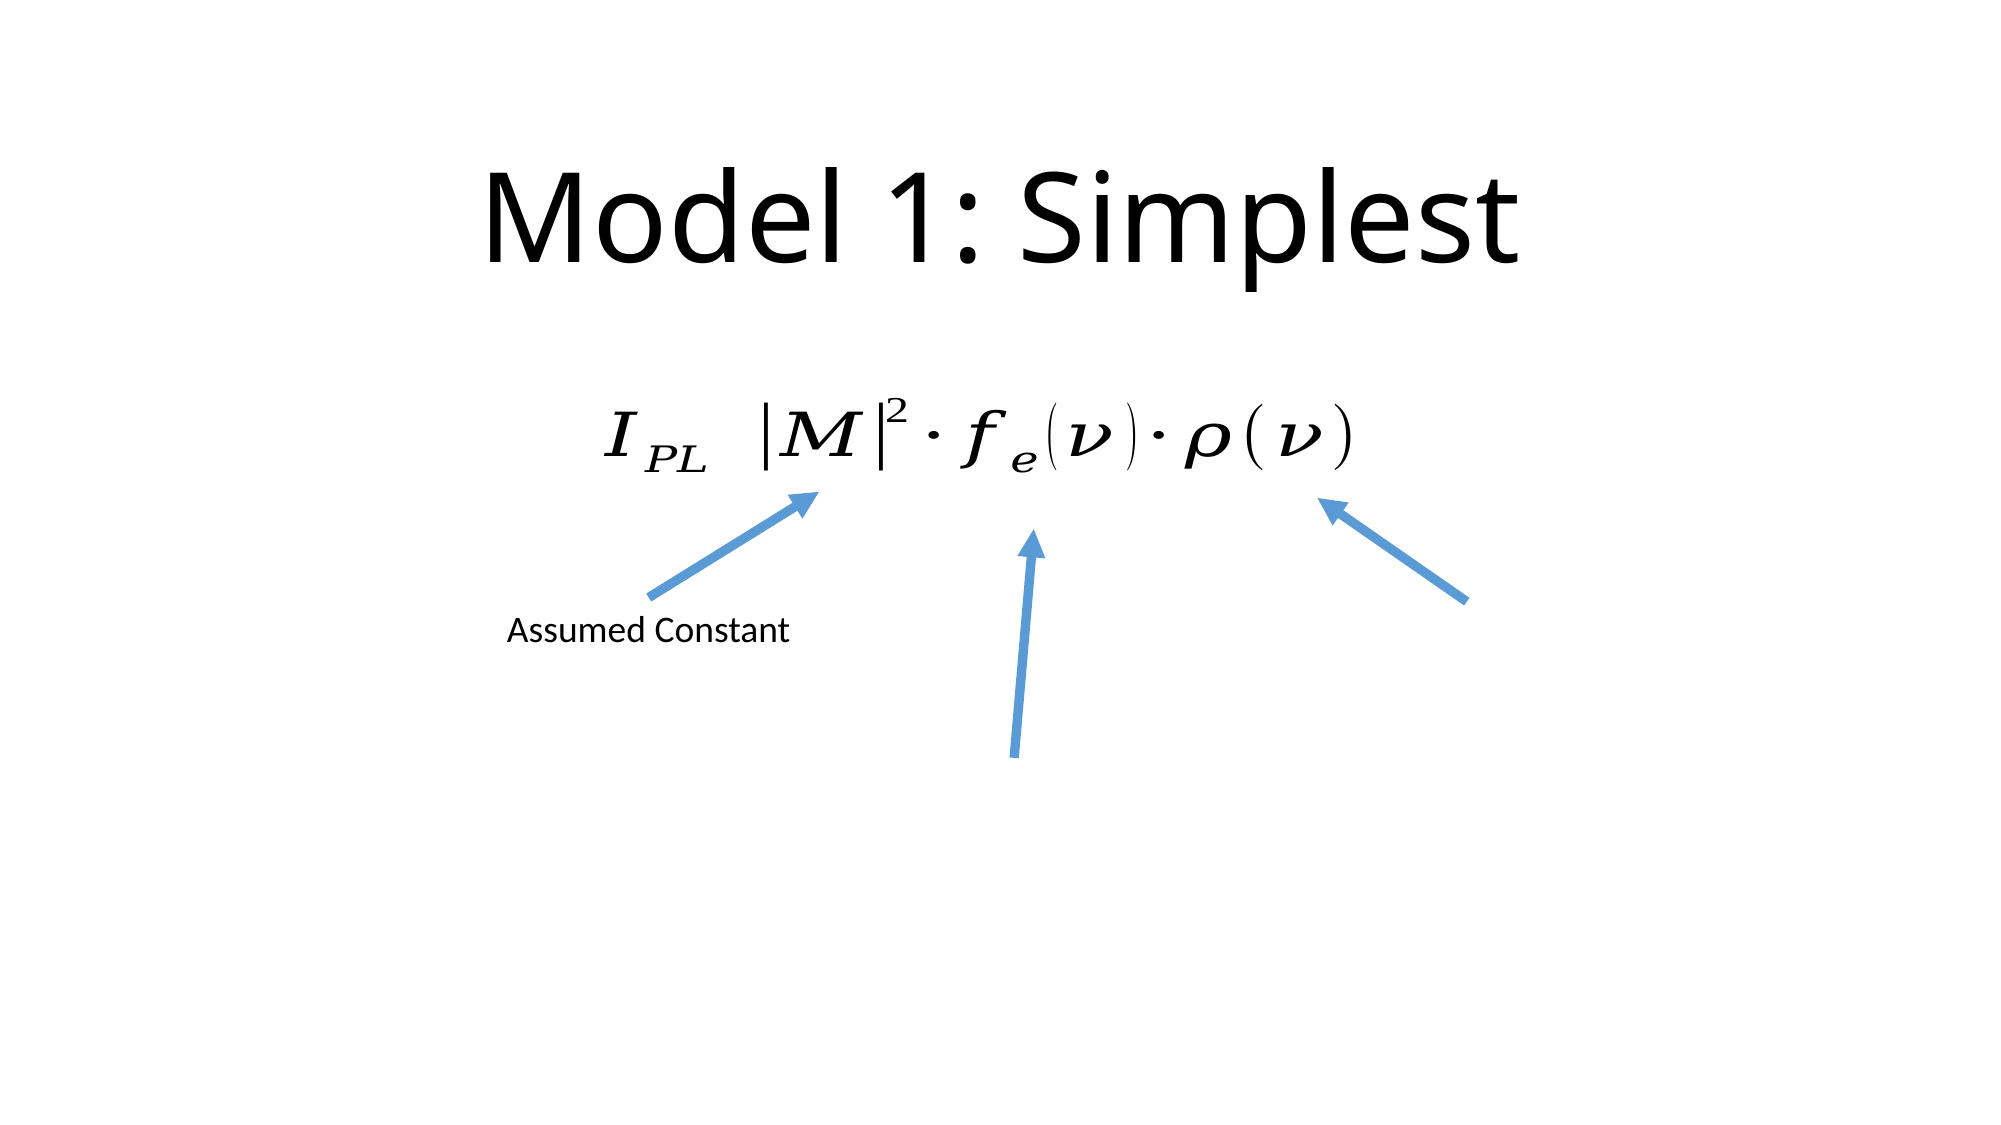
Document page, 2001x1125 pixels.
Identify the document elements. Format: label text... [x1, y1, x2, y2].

title Model 1: Simplest [249, 53, 1750, 298]
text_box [1014, 529, 1034, 758]
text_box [1317, 497, 1467, 602]
text_box Assumed Constant [492, 597, 806, 658]
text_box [648, 491, 819, 598]
